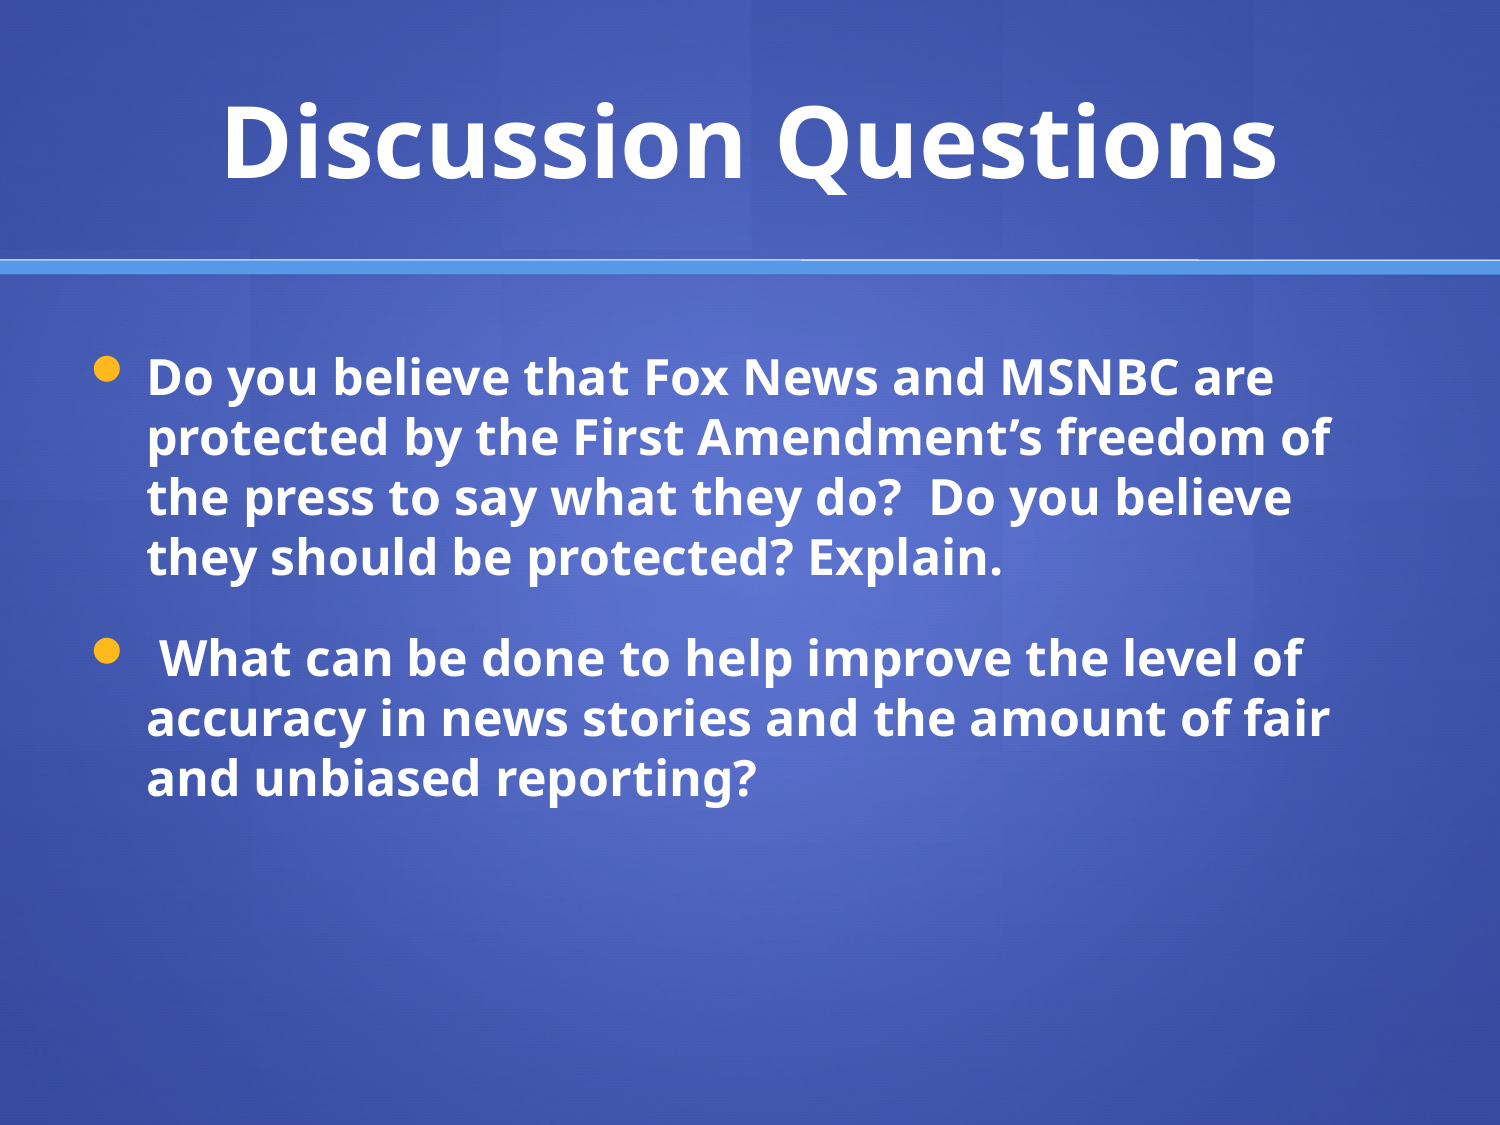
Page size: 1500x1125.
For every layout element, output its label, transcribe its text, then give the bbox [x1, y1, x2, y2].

list Do you believe that Fox News and MSNBC are protected by the First Amendment’s freedom of the press to say what they do? Do you believe they should be protected? Explain. What can be done to help improve the level of accuracy in news stories and the amount of fair and unbiased reporting? [75, 337, 1425, 988]
title Discussion Questions [75, 45, 1425, 233]
